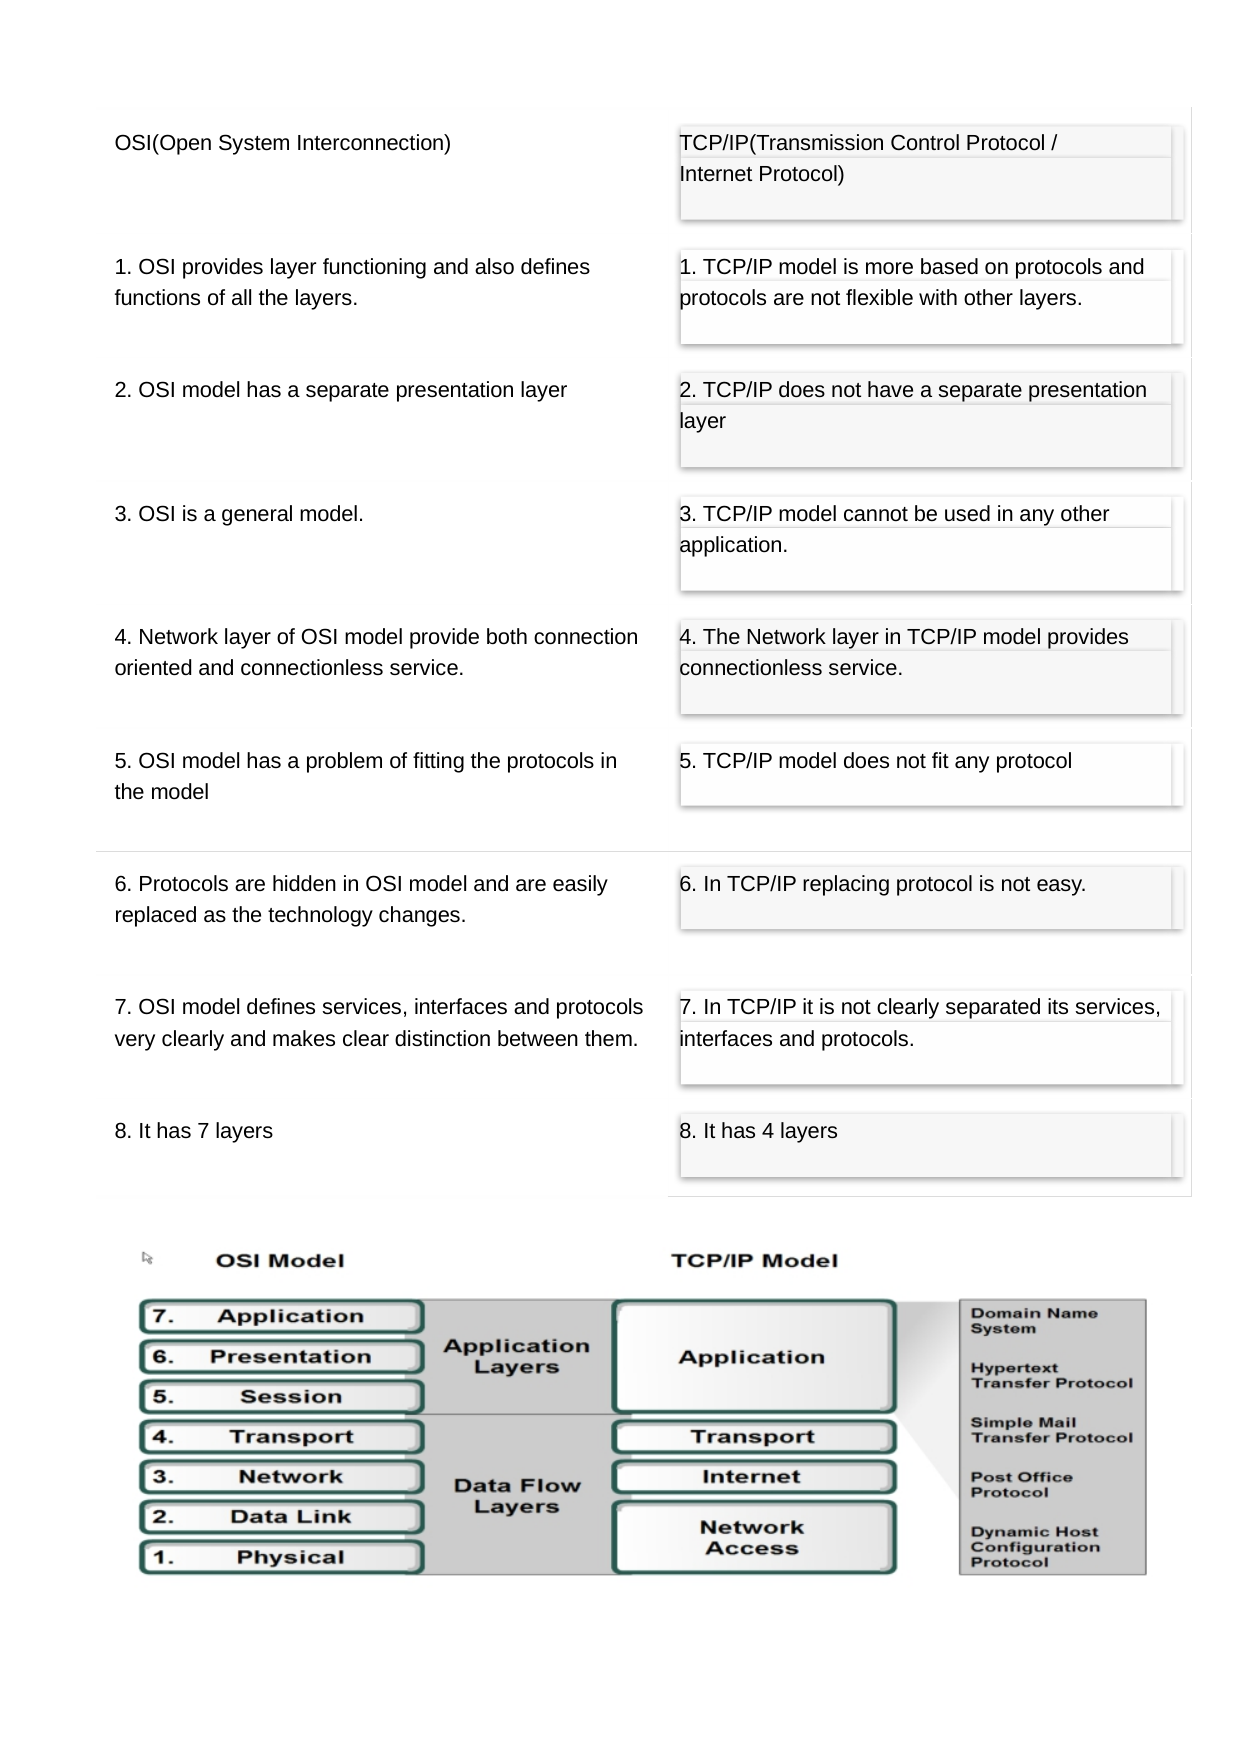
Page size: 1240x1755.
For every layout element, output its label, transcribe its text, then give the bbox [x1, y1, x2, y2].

table_cell 4. The Network layer in TCP/IP model provides connectionless service. [669, 605, 1191, 727]
table_cell 5. OSI model has a problem of fitting the protocols in the model [96, 729, 668, 851]
picture [132, 1247, 1153, 1588]
table_cell 2. TCP/IP does not have a separate presentation layer [669, 358, 1191, 480]
table_cell 3. OSI is a general model. [96, 482, 668, 604]
table_cell 8. It has 4 layers [669, 1099, 1191, 1196]
table_cell 6. In TCP/IP replacing protocol is not easy. [669, 852, 1191, 974]
table_header TCP/IP(Transmission Control Protocol / Internet Protocol) [669, 110, 1191, 233]
table_header OSI(Open System Interconnection) [96, 110, 668, 233]
table_cell 5. TCP/IP model does not fit any protocol [669, 729, 1191, 851]
table_cell 7. OSI model defines services, interfaces and protocols very clearly and makes clear distinction between them. [96, 976, 668, 1098]
table_cell 4. Network layer of OSI model provide both connection oriented and connectionless service. [96, 605, 668, 727]
table_cell 7. In TCP/IP it is not clearly separated its services, interfaces and protocols. [669, 976, 1191, 1098]
table_cell 1. OSI provides layer functioning and also defines functions of all the layers. [96, 234, 668, 357]
table_cell 1. TCP/IP model is more based on protocols and protocols are not flexible with other layers. [669, 234, 1191, 357]
table_cell 2. OSI model has a separate presentation layer [96, 358, 668, 480]
table_cell 8. It has 7 layers [96, 1099, 668, 1195]
table_cell 3. TCP/IP model cannot be used in any other application. [669, 482, 1191, 604]
table_cell 6. Protocols are hidden in OSI model and are easily replaced as the technology changes. [96, 852, 668, 974]
